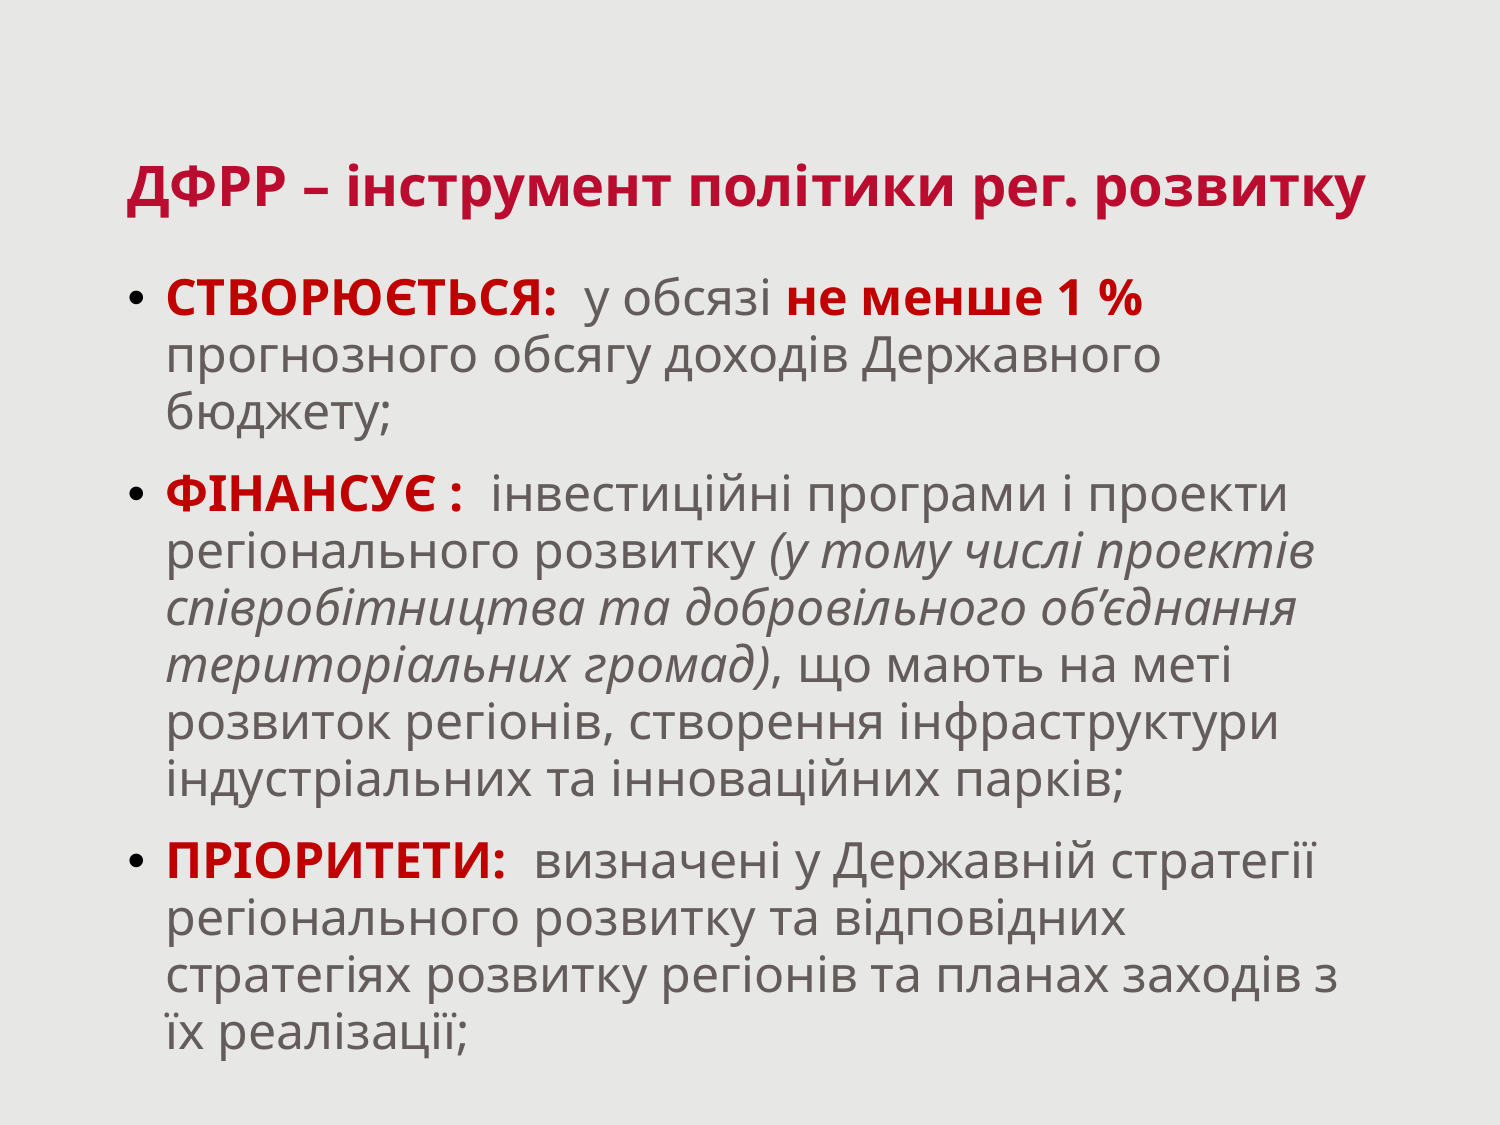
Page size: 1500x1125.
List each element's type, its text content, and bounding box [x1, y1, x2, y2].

list СТВОРЮЄТЬСЯ: у обсязі не менше 1 % прогнозного обсягу доходів Державного бюджету; ФІНАНСУЄ : інвестиційні програми і проекти регіонального розвитку (у тому числі проектів співробітництва та добровільного об’єднання територіальних громад), що мають на меті розвиток регіонів, створення інфраструктури індустріальних та інноваційних парків; ПРІОРИТЕТИ: визначені у Державній стратегії регіонального розвитку та відповідних стратегіях розвитку регіонів та планах заходів з їх реалізації; [112, 262, 1388, 938]
title ДФРР – інструмент політики рег. розвитку [112, 75, 1388, 225]
